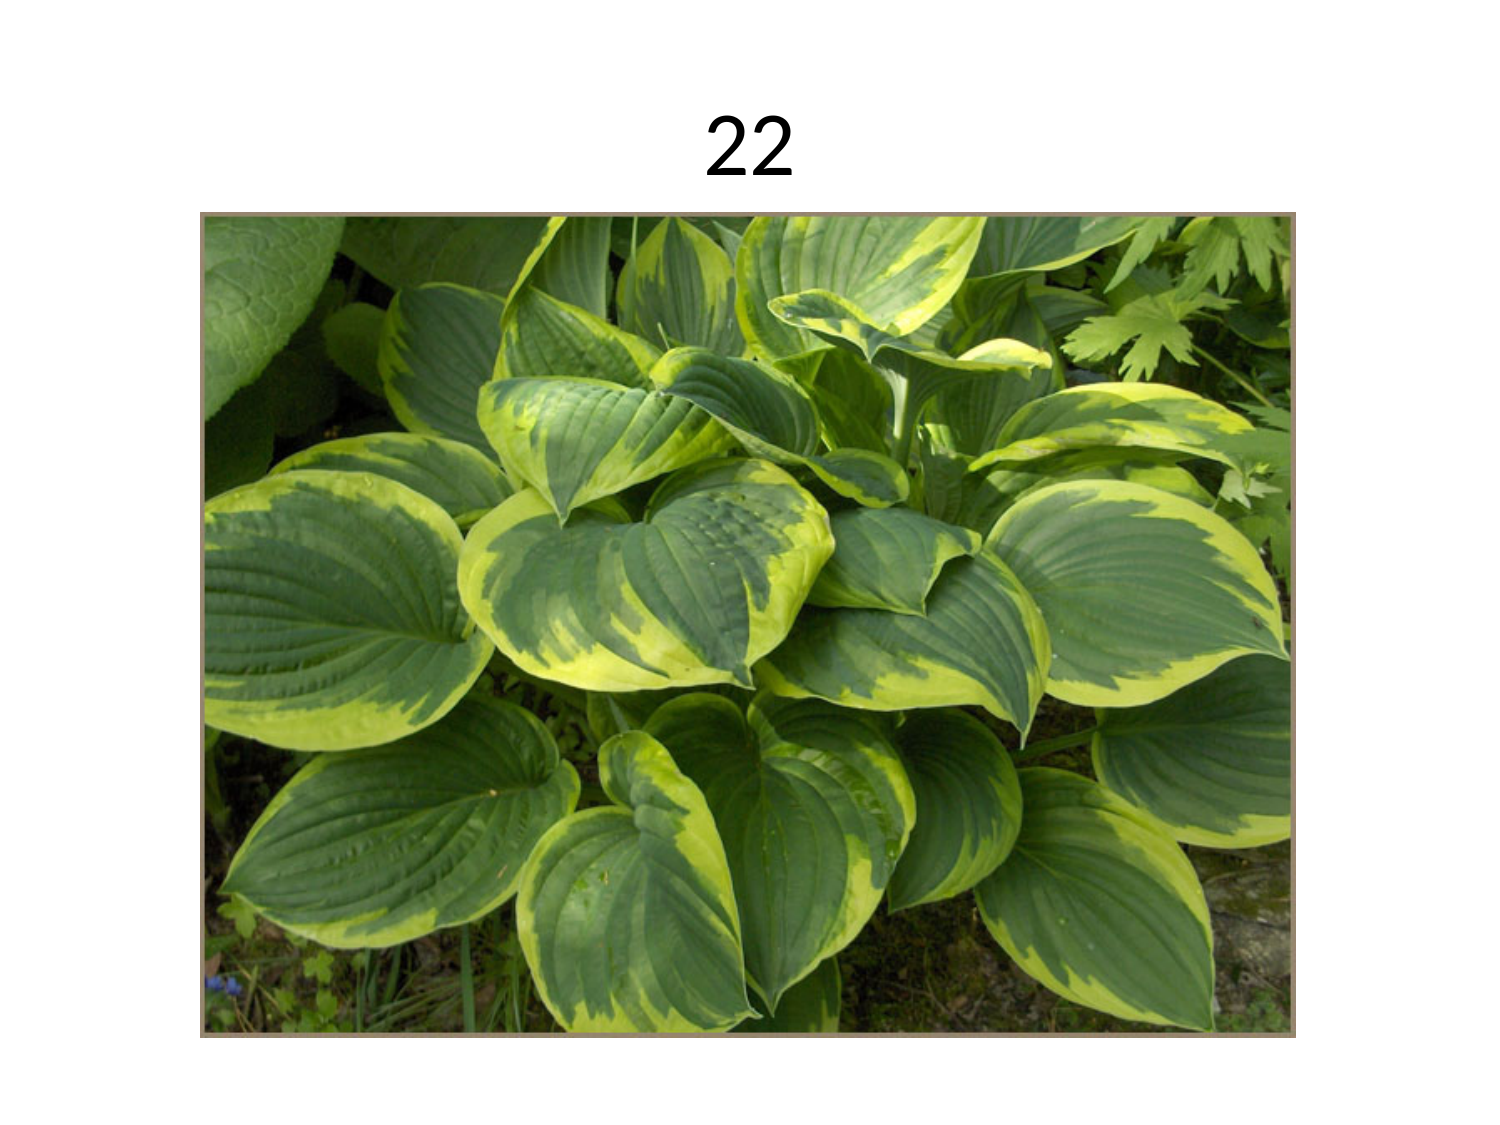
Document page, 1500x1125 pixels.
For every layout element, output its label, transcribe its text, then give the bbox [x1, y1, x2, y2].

title 22 [75, 45, 1425, 233]
picture [199, 212, 1296, 1038]
